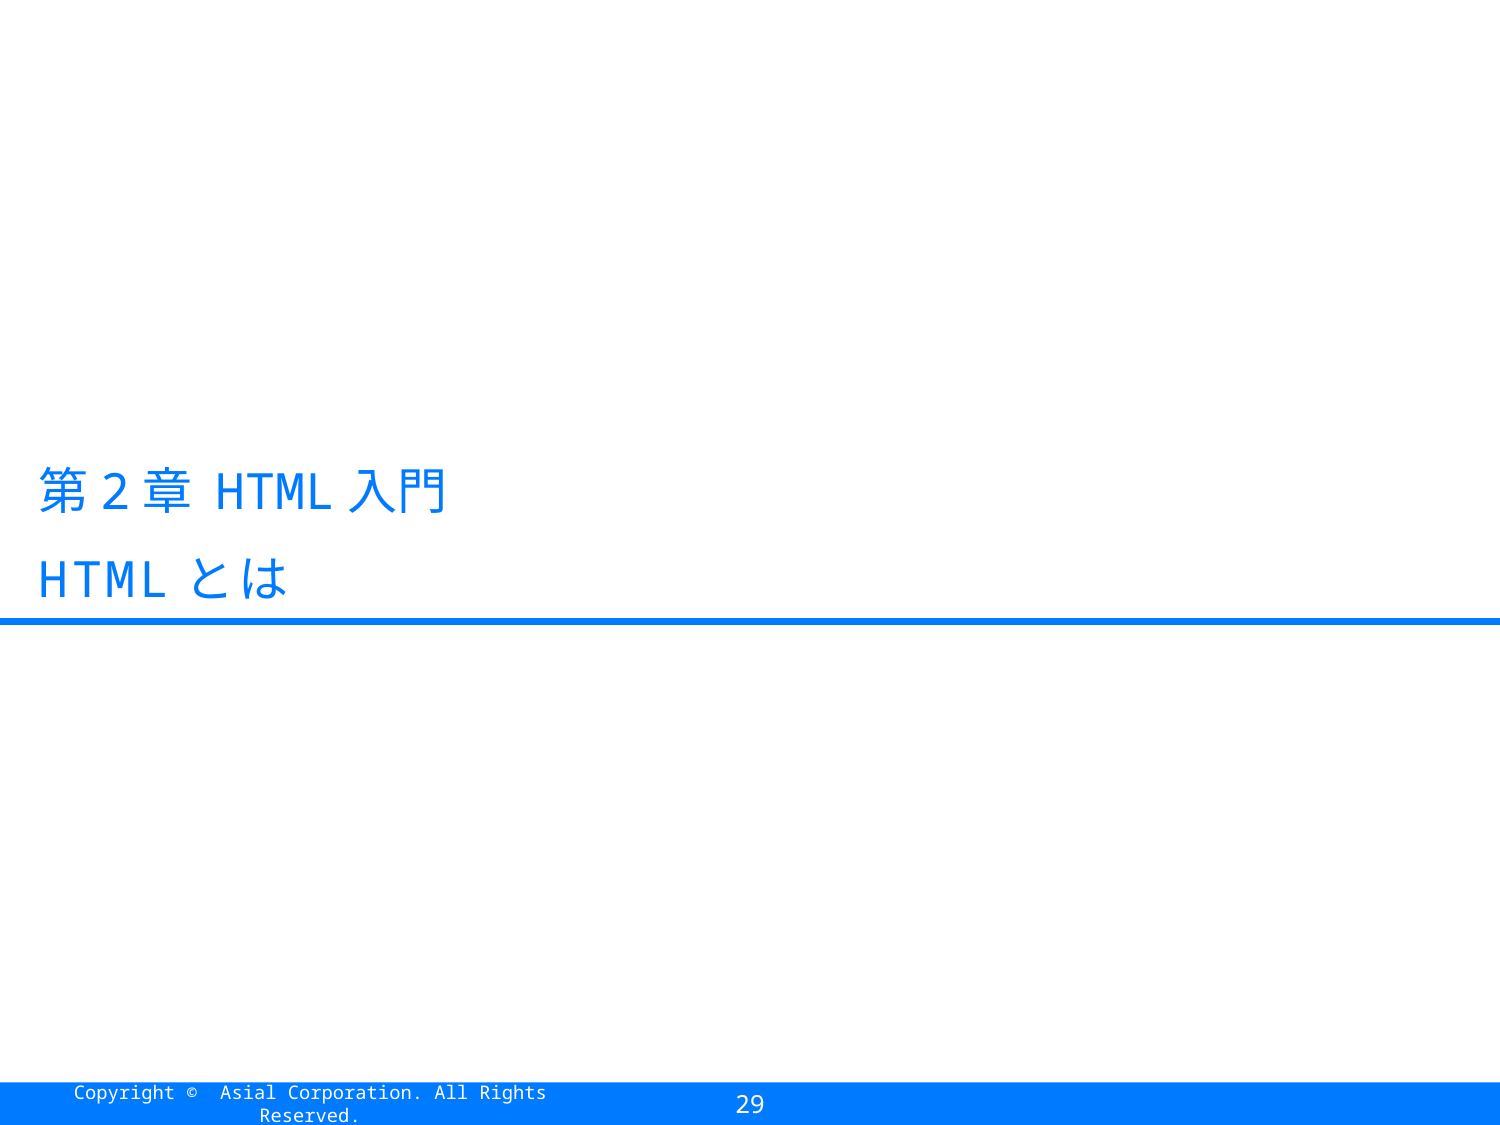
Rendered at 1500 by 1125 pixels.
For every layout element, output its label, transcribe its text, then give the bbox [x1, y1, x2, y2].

slide_number 29 [581, 1075, 919, 1125]
title HTMLとは [23, 538, 1500, 616]
list 第2章 HTML入門 [23, 444, 1500, 536]
